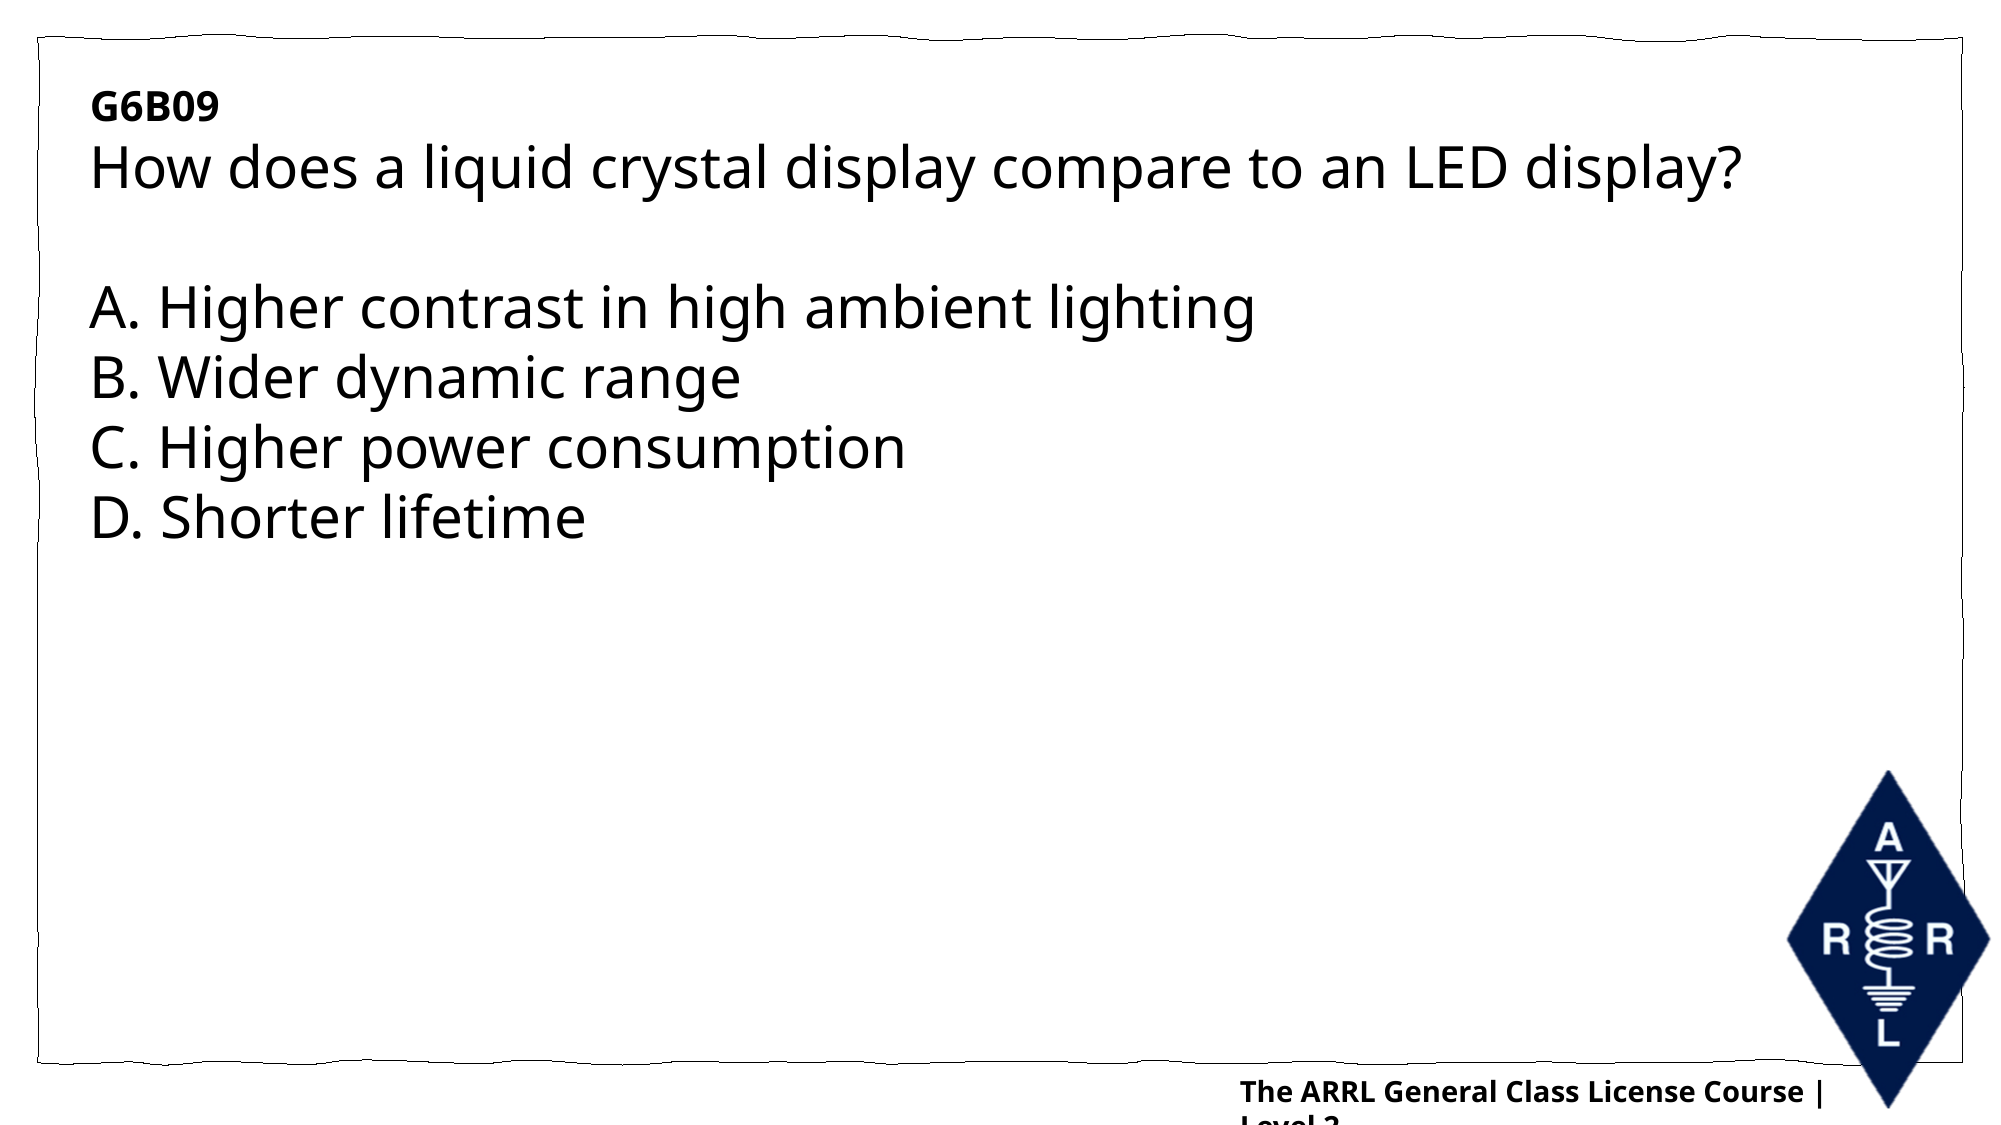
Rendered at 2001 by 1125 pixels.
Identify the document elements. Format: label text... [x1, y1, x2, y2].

text_box G6B09 How does a liquid crystal display compare to an LED display? A. Higher contrast in high ambient lighting B. Wider dynamic range C. Higher power consumption D. Shorter lifetime [75, 72, 1850, 558]
picture [1773, 752, 1999, 1125]
